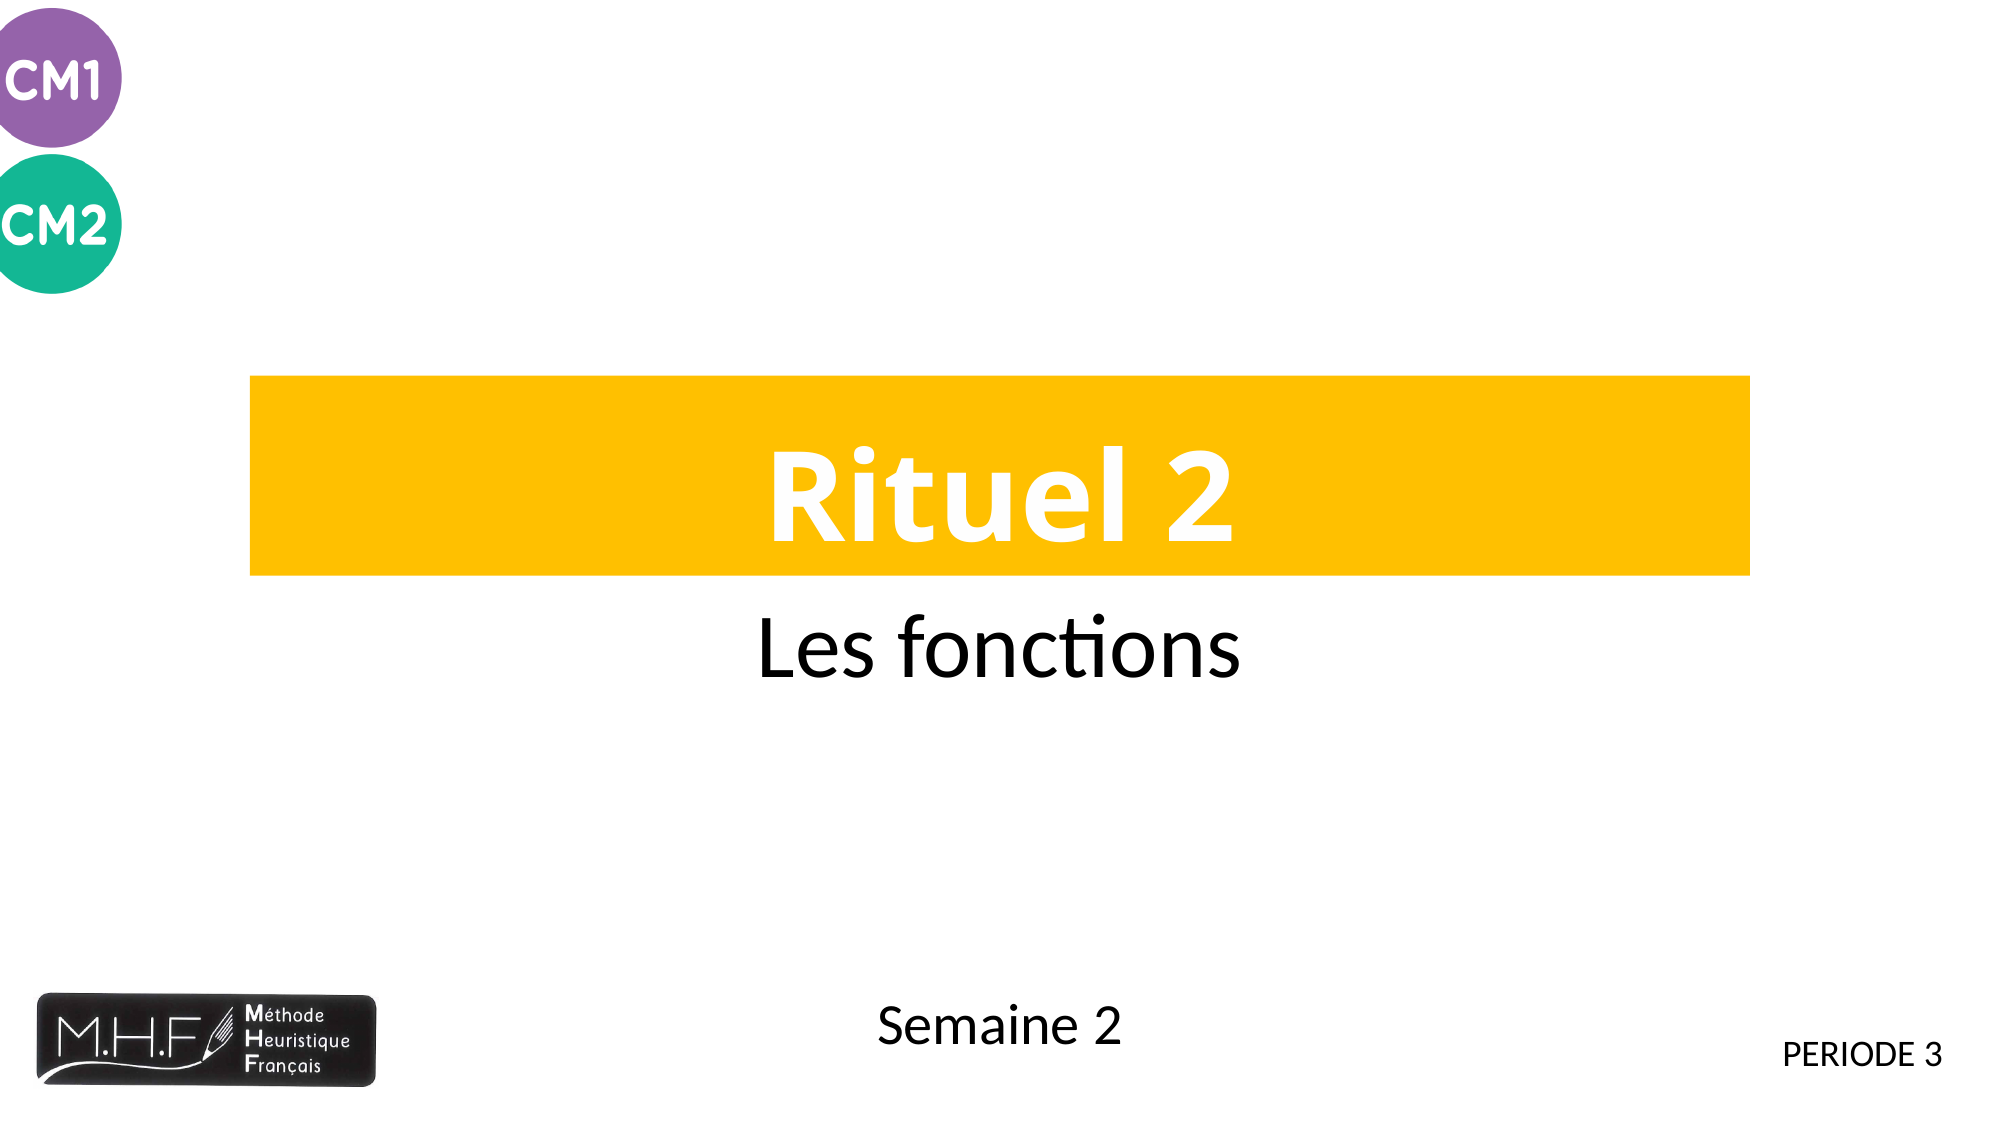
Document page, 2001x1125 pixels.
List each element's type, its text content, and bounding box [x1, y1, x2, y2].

subtitle Les fonctions [249, 590, 1750, 863]
text_box PERIODE 3 [1750, 1021, 1967, 1082]
title Rituel 2 [249, 375, 1750, 576]
text_box Semaine 2 [249, 987, 1750, 1118]
picture [0, 0, 134, 298]
picture [33, 990, 379, 1089]
